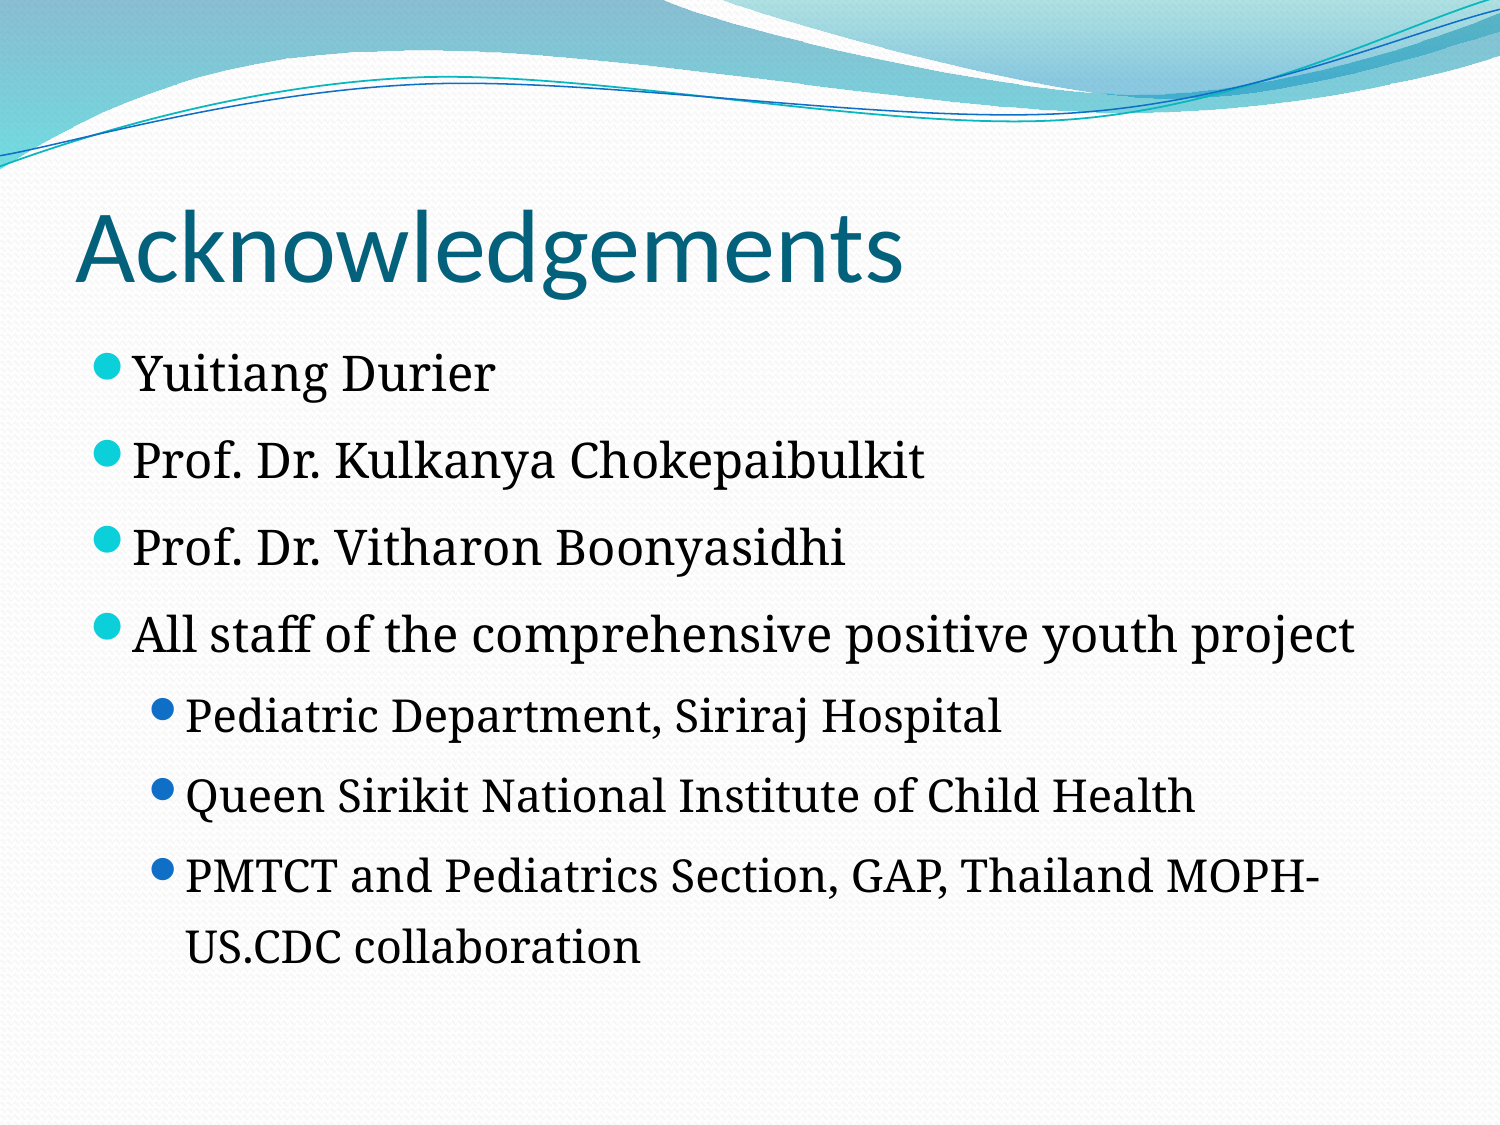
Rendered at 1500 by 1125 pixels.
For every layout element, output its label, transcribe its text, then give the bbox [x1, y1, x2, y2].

list Yuitiang Durier Prof. Dr. Kulkanya Chokepaibulkit Prof. Dr. Vitharon Boonyasidhi All staff of the comprehensive positive youth project Pediatric Department, Siriraj Hospital Queen Sirikit National Institute of Child Health PMTCT and Pediatrics Section, GAP, Thailand MOPH-US.CDC collaboration [75, 317, 1425, 1038]
title Acknowledgements [75, 115, 1425, 303]
